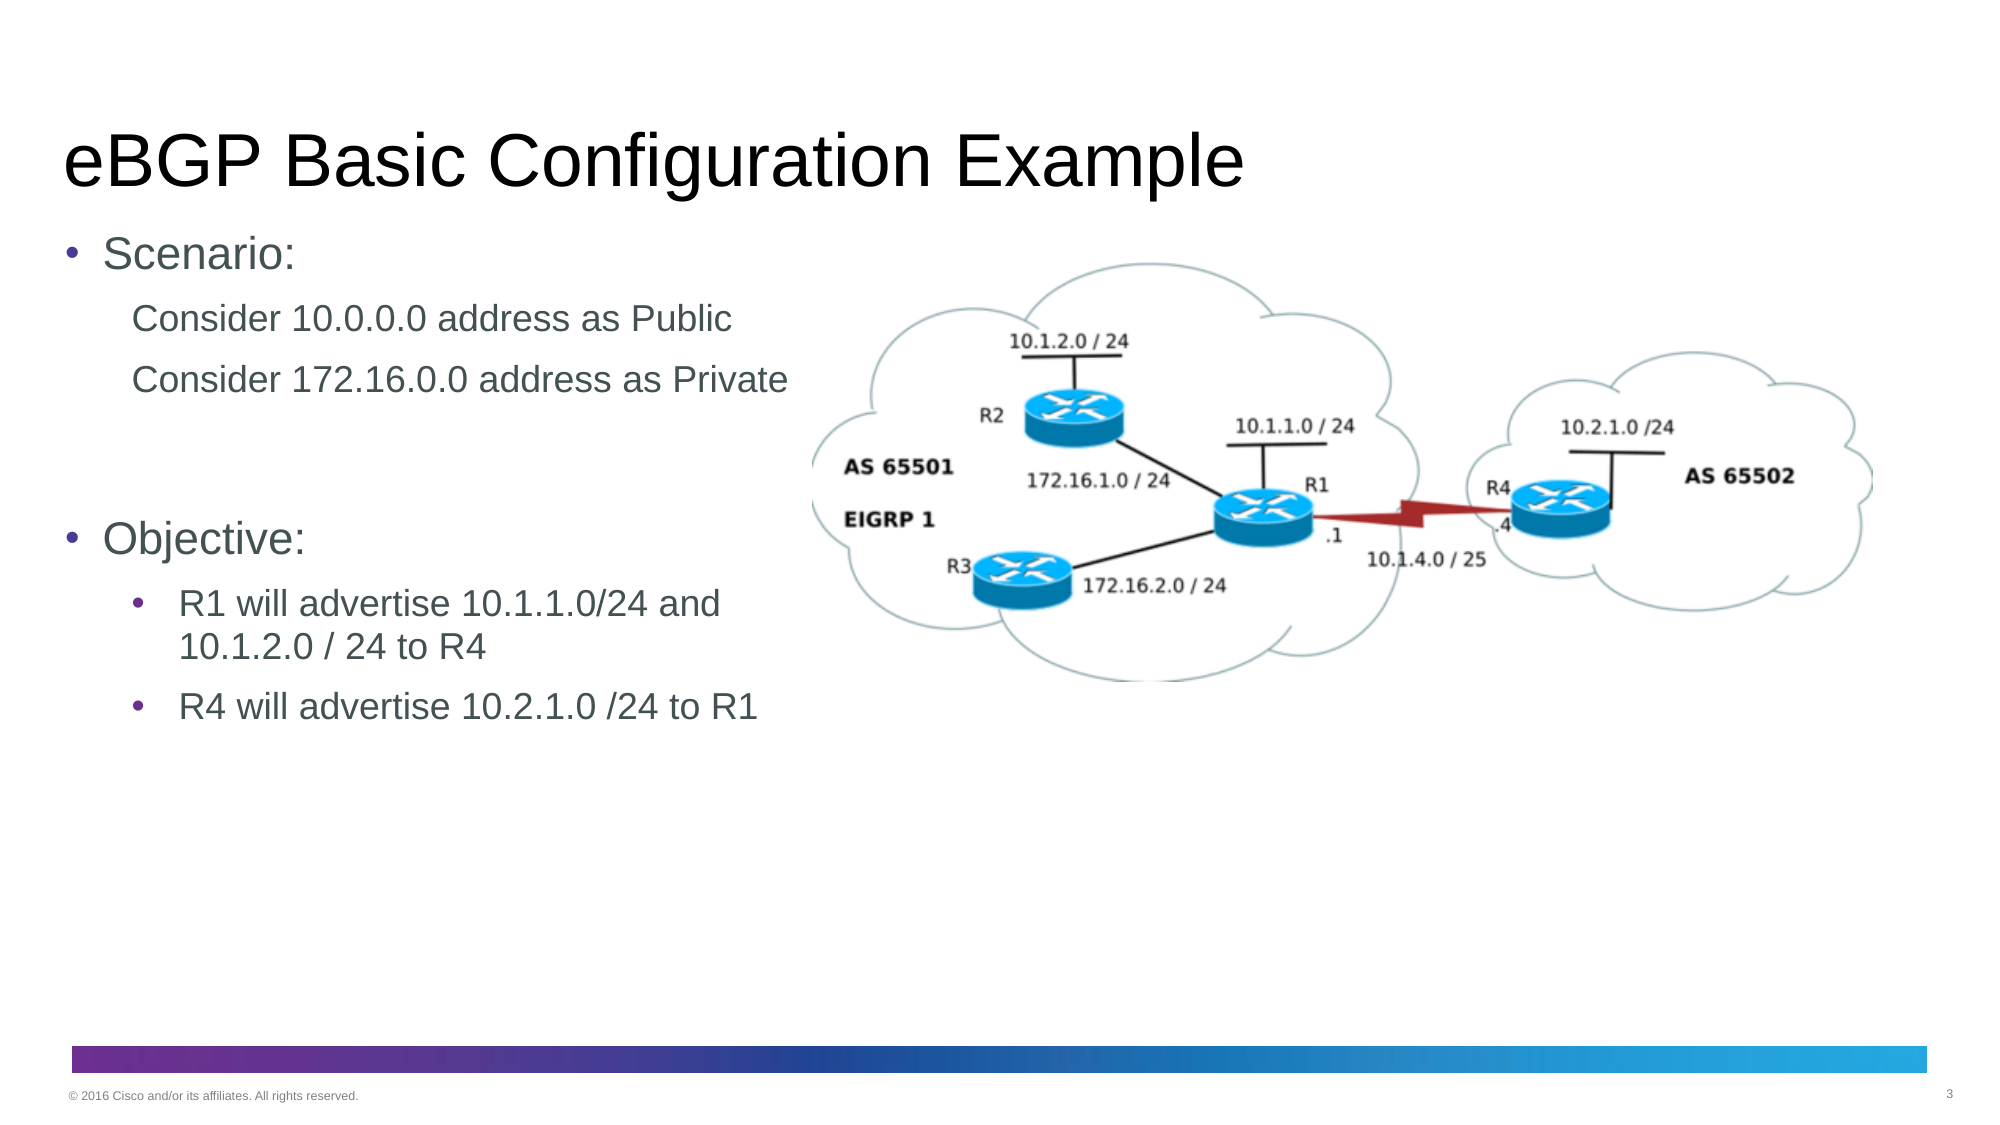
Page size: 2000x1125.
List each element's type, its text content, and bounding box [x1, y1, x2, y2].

list Scenario: Consider 10.0.0.0 address as Public Consider 172.16.0.0 address as Private Objective: R1 will advertise 10.1.1.0/24 and 10.1.2.0 / 24 to R4 R4 will advertise 10.2.1.0 /24 to R1 [49, 220, 813, 1035]
picture [812, 262, 1873, 682]
picture [72, 1046, 1927, 1073]
title eBGP Basic Configuration Example [50, 70, 1929, 209]
